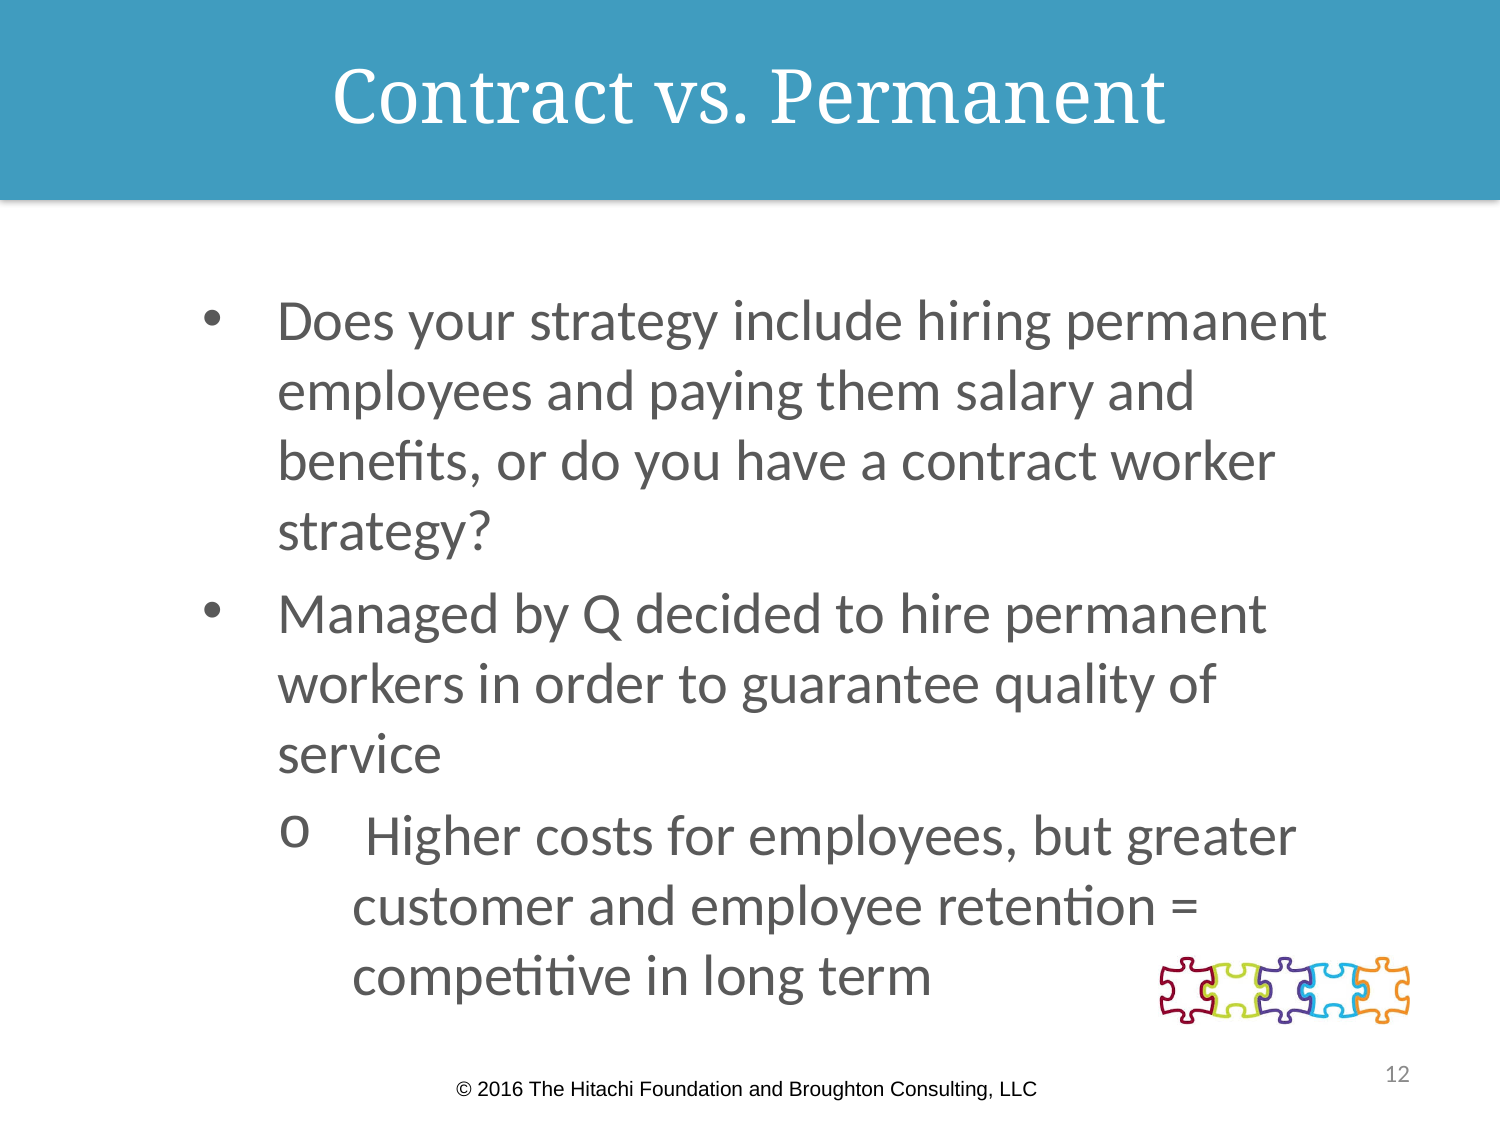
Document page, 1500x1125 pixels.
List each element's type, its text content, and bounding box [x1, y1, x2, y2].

slide_number 12 [1074, 1042, 1425, 1103]
text_box Does your strategy include hiring permanent employees and paying them salary and benefits, or do you have a contract worker strategy? Managed by Q decided to hire permanent workers in order to guarantee quality of service Higher costs for employees, but greater customer and employee retention = competitive in long term [112, 274, 1375, 1015]
title Contract vs. Permanent [112, 24, 1388, 163]
picture [1157, 955, 1410, 1026]
footer © 2016 The Hitachi Foundation and Broughton Consulting, LLC [399, 1067, 1100, 1100]
